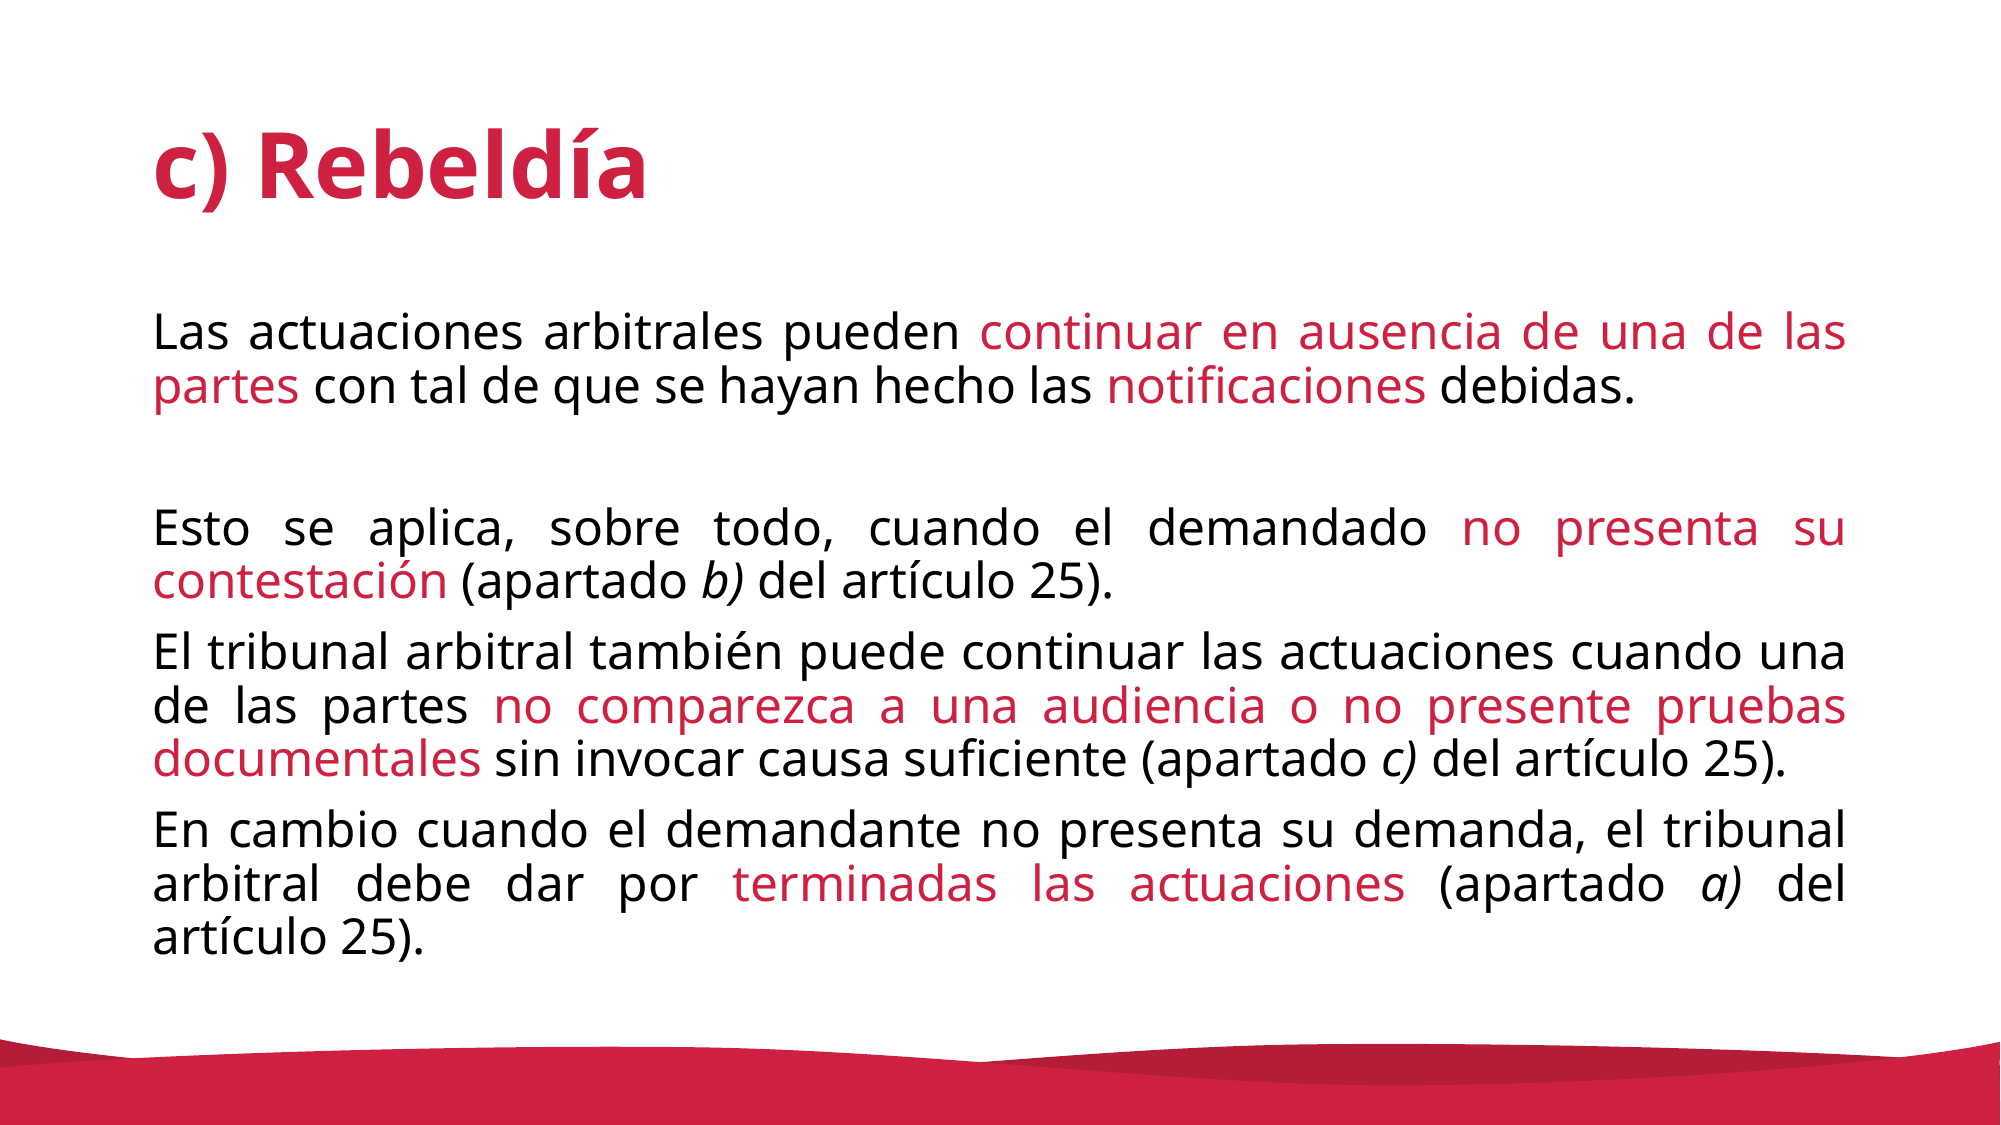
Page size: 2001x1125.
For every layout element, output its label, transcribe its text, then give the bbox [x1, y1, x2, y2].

list Las actuaciones arbitrales pueden continuar en ausencia de una de las partes con tal de que se hayan hecho las notificaciones debidas. Esto se aplica, sobre todo, cuando el demandado no presenta su contestación (apartado b) del artículo 25). El tribunal arbitral también puede continuar las actuaciones cuando una de las partes no comparezca a una audiencia o no presente pruebas documentales sin invocar causa suficiente (apartado c) del artículo 25). En cambio cuando el demandante no presenta su demanda, el tribunal arbitral debe dar por terminadas las actuaciones (apartado a) del artículo 25). [137, 299, 1863, 1014]
title c) Rebeldía [137, 59, 1863, 278]
